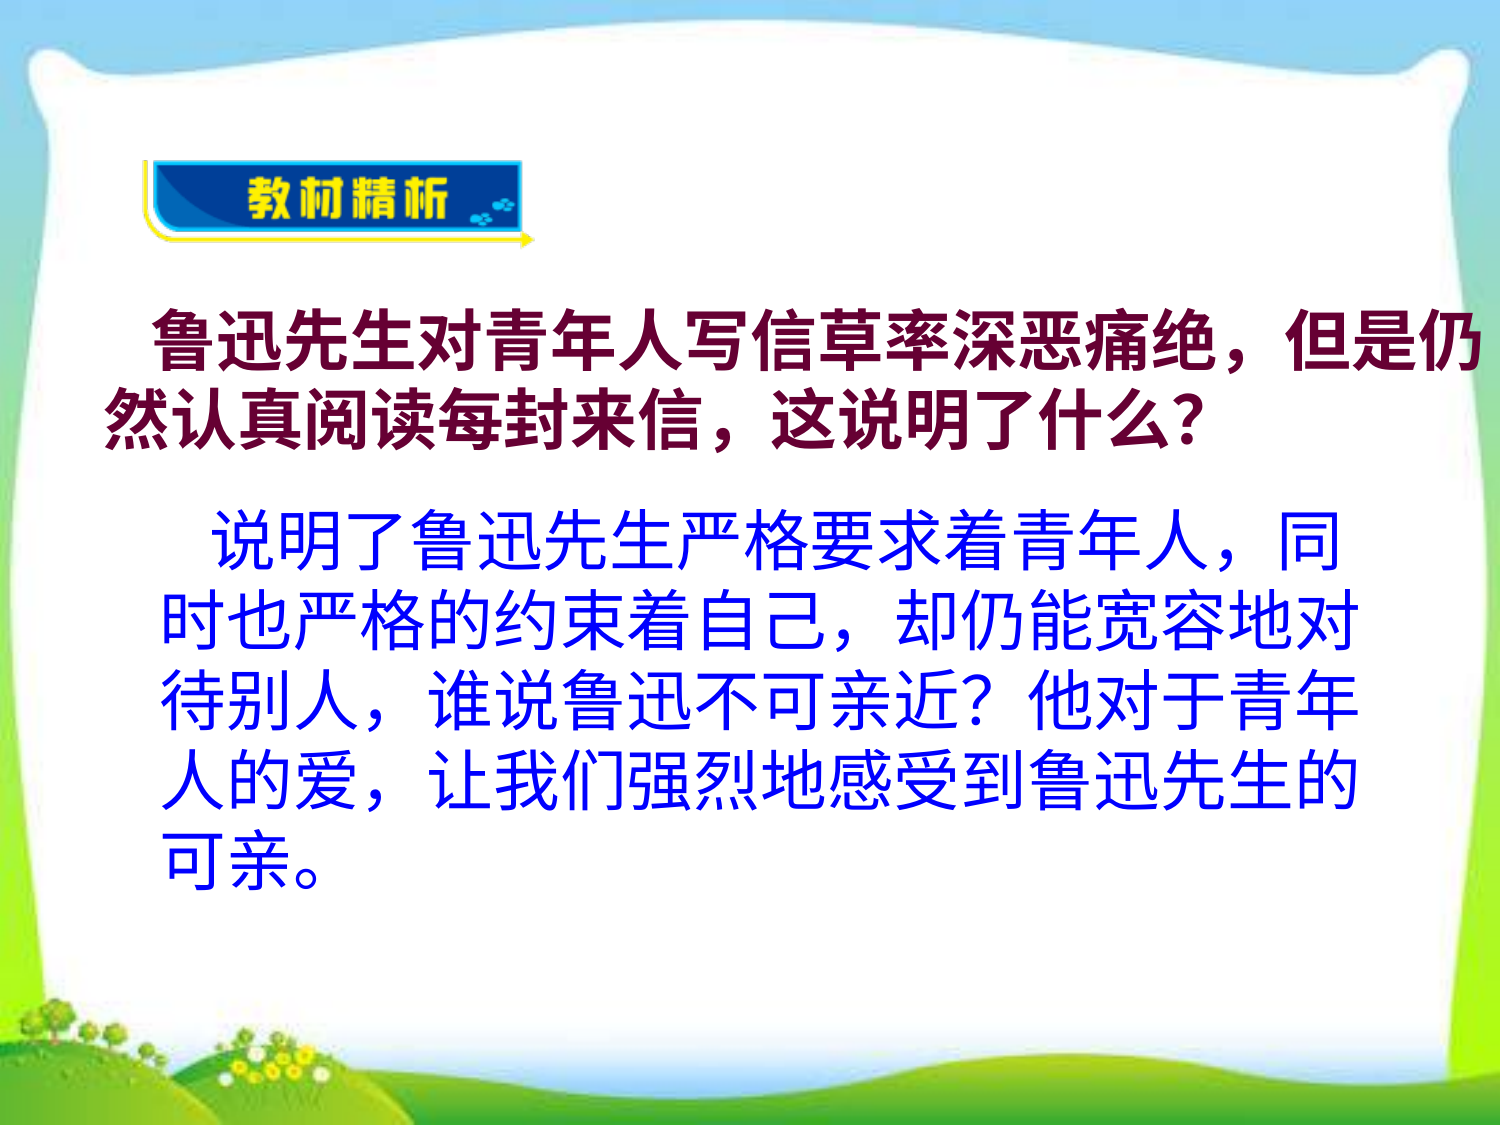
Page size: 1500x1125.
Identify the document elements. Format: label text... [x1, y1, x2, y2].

picture [0, 0, 1500, 1125]
title 鲁迅先生对青年人写信草率深恶痛绝，但是仍然认真阅读每封来信，这说明了什么？ [88, 290, 1500, 528]
list 说明了鲁迅先生严格要求着青年人，同时也严格的约束着自己，却仍能宽容地对待别人，谁说鲁迅不可亲近？他对于青年人的爱，让我们强烈地感受到鲁迅先生的可亲。 [88, 491, 1400, 894]
